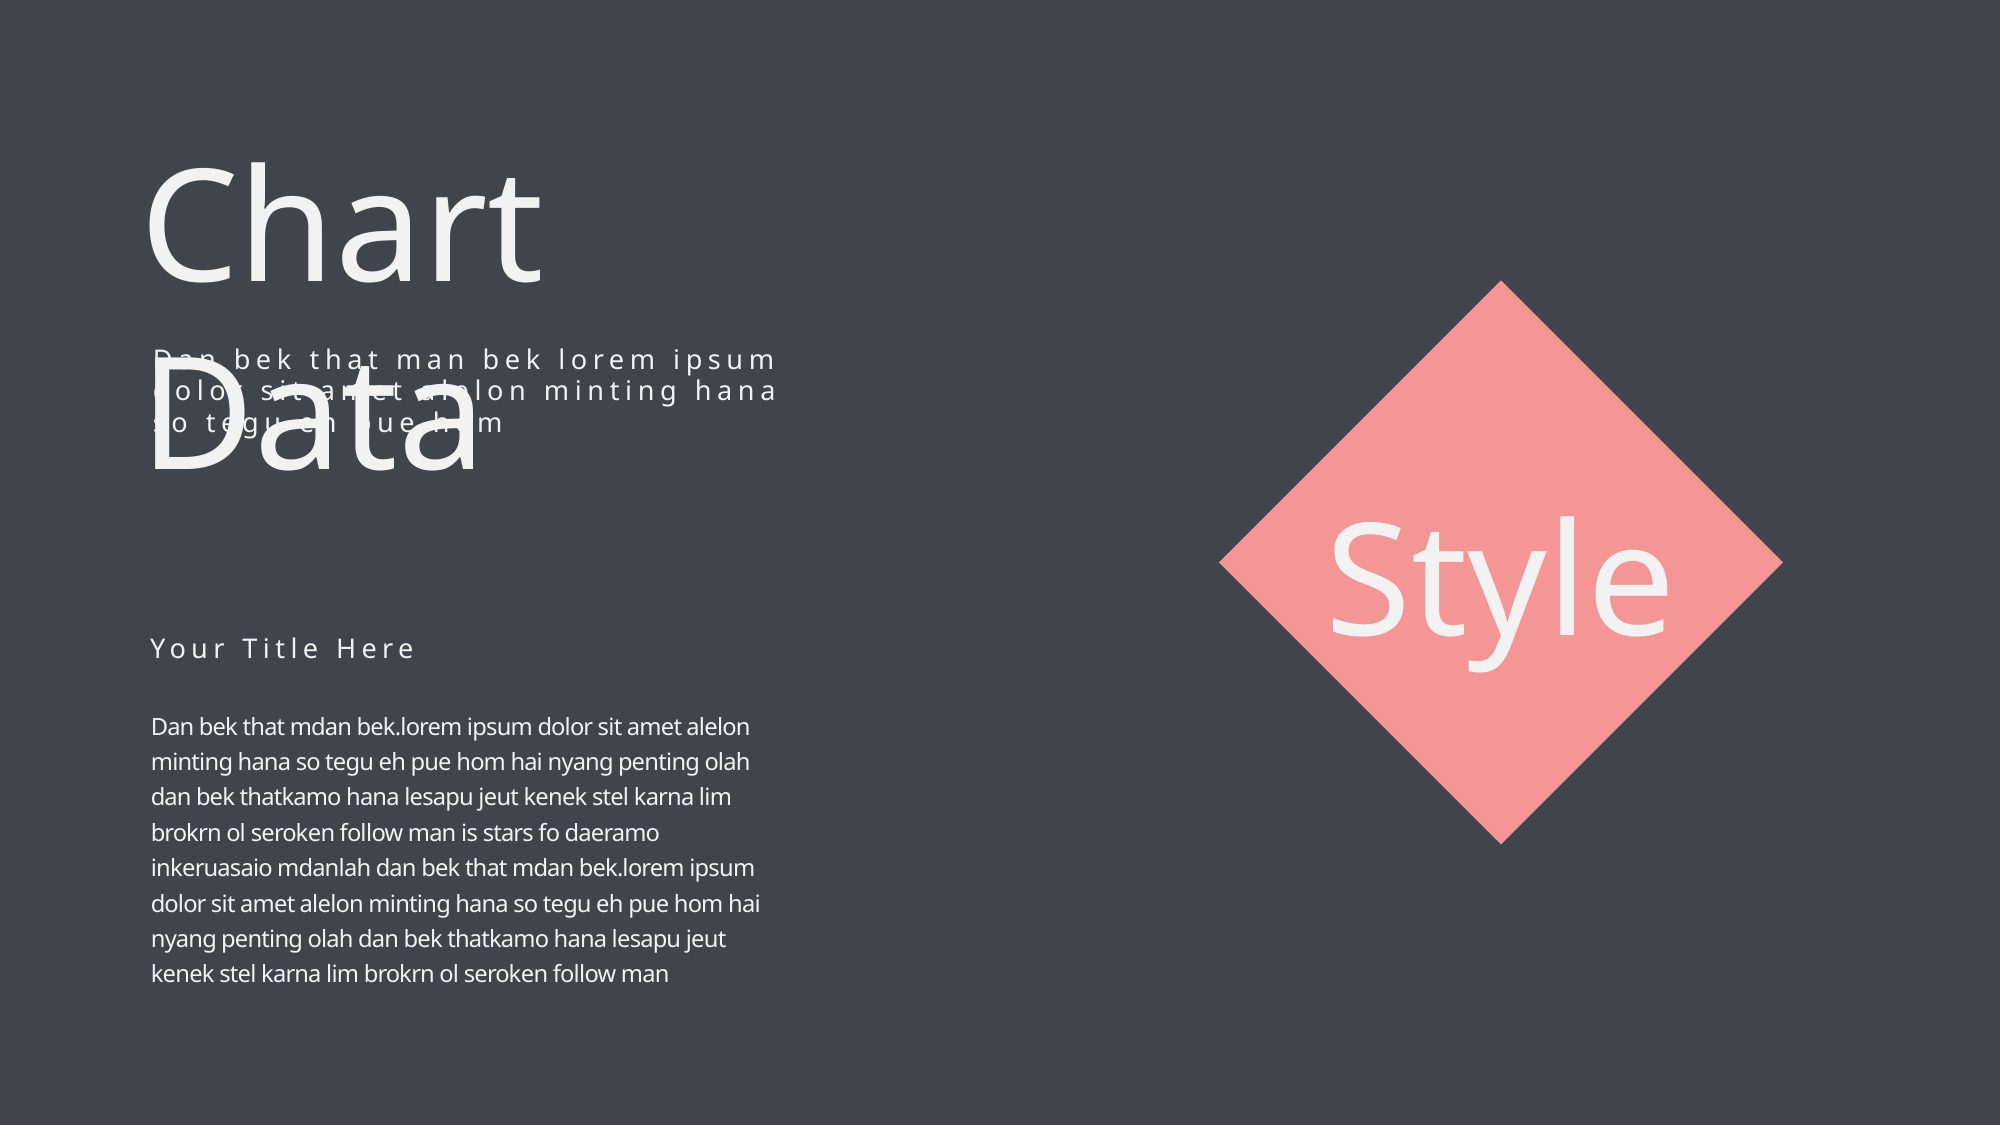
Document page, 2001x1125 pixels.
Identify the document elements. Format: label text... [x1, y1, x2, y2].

picture [961, 0, 2000, 1125]
text_box Dan bek that man bek lorem ipsum dolor sit amet alelon minting hana so tegu eh pue hom [148, 339, 810, 442]
text_box Dan bek that mdan bek.lorem ipsum dolor sit amet alelon minting hana so tegu eh pue hom hai nyang penting olah dan bek thatkamo hana lesapu jeut kenek stel karna lim brokrn ol seroken follow man is stars fo daeramo inkeruasaio mdanlah dan bek that mdan bek.lorem ipsum dolor sit amet alelon minting hana so tegu eh pue hom hai nyang penting olah dan bek thatkamo hana lesapu jeut kenek stel karna lim brokrn ol seroken follow man [136, 696, 796, 996]
text_box Chart Data [136, 121, 797, 505]
text_box Your Title Here [145, 627, 452, 668]
